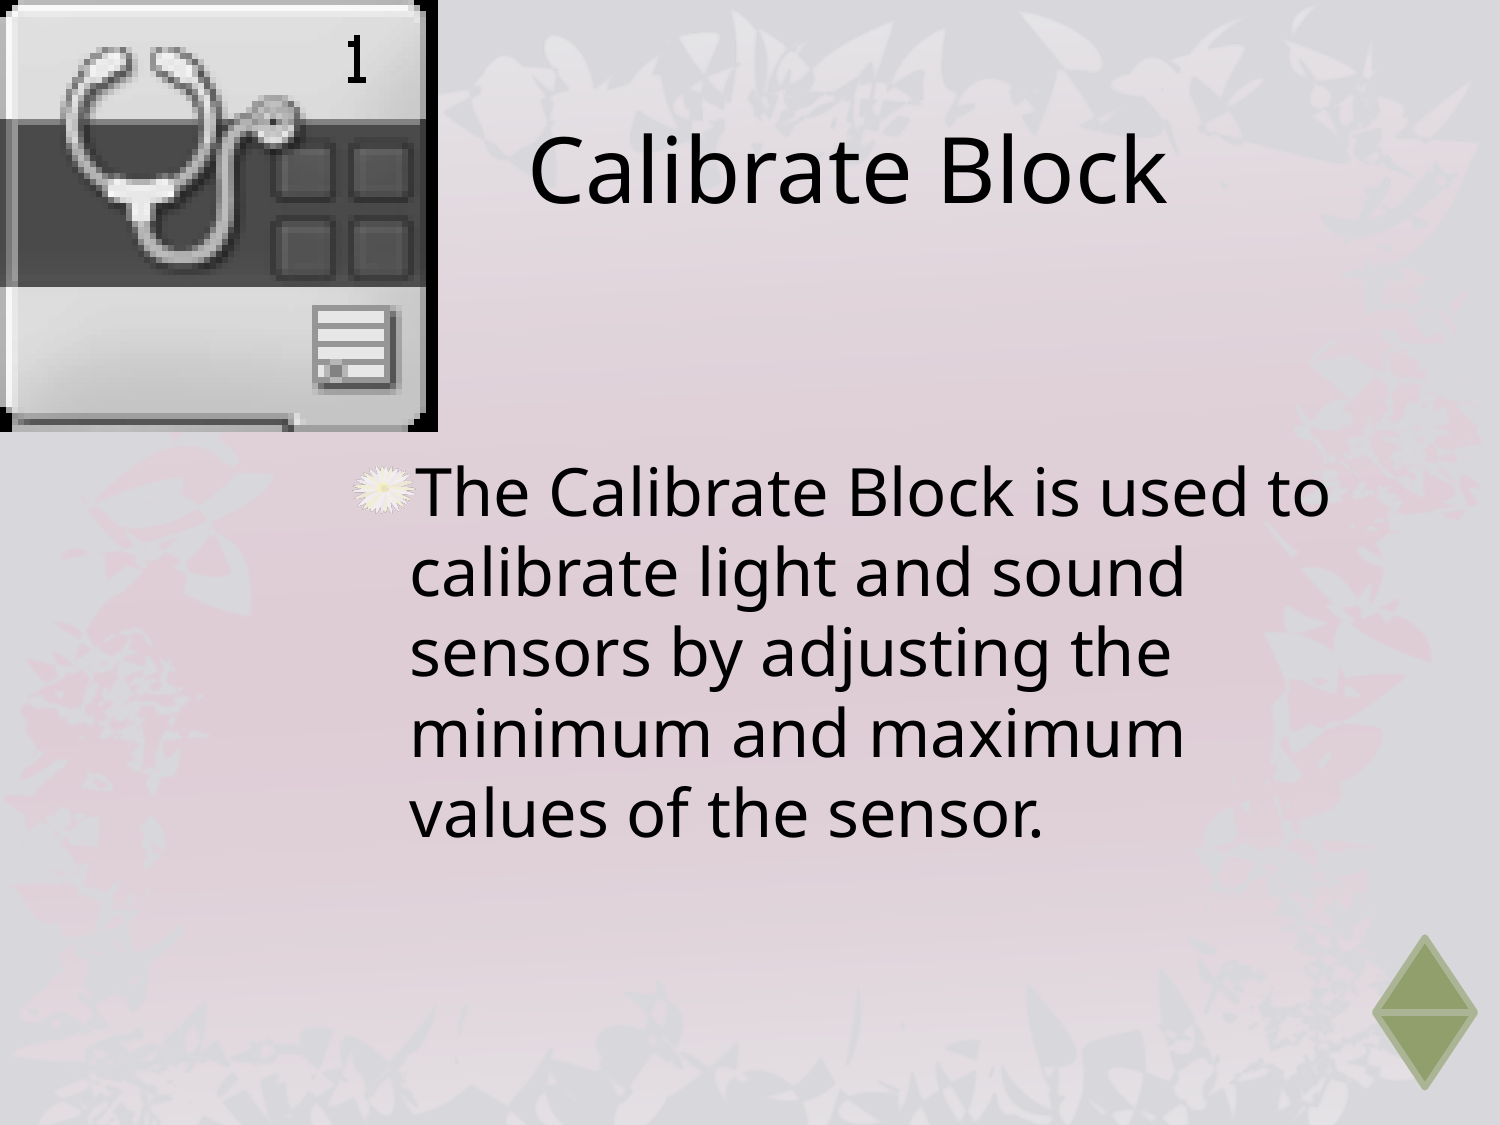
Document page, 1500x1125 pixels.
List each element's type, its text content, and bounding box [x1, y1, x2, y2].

text_box [1372, 934, 1478, 1091]
picture [0, 0, 1500, 1125]
text_box Calibrate Block [512, 37, 1500, 297]
list The Calibrate Block is used to calibrate light and sound sensors by adjusting the minimum and maximum values of the sensor. [337, 324, 1390, 1005]
